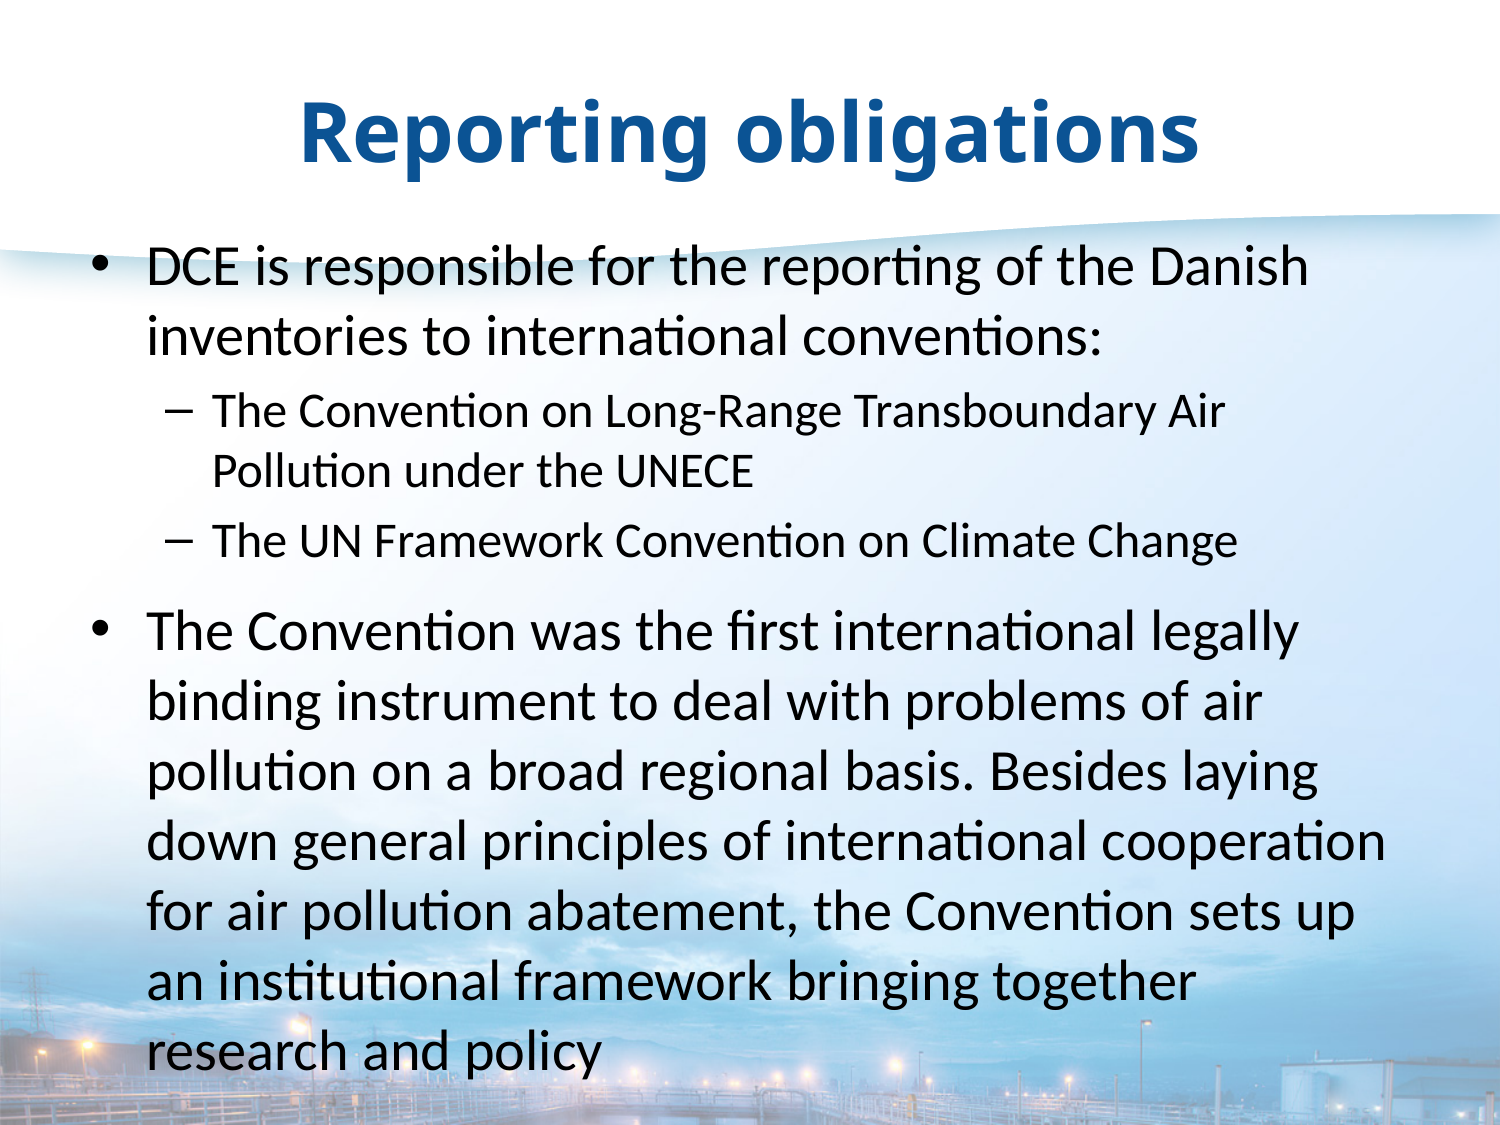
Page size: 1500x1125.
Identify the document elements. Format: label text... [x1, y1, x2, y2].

picture [0, 215, 1500, 1125]
list DCE is responsible for the reporting of the Danish inventories to international conventions: The Convention on Long-Range Transboundary Air Pollution under the UNECE The UN Framework Convention on Climate Change The Convention was the first international legally binding instrument to deal with problems of air pollution on a broad regional basis. Besides laying down general principles of international cooperation for air pollution abatement, the Convention sets up an institutional framework bringing together research and policy [75, 219, 1425, 1035]
title Reporting obligations [75, 45, 1425, 219]
